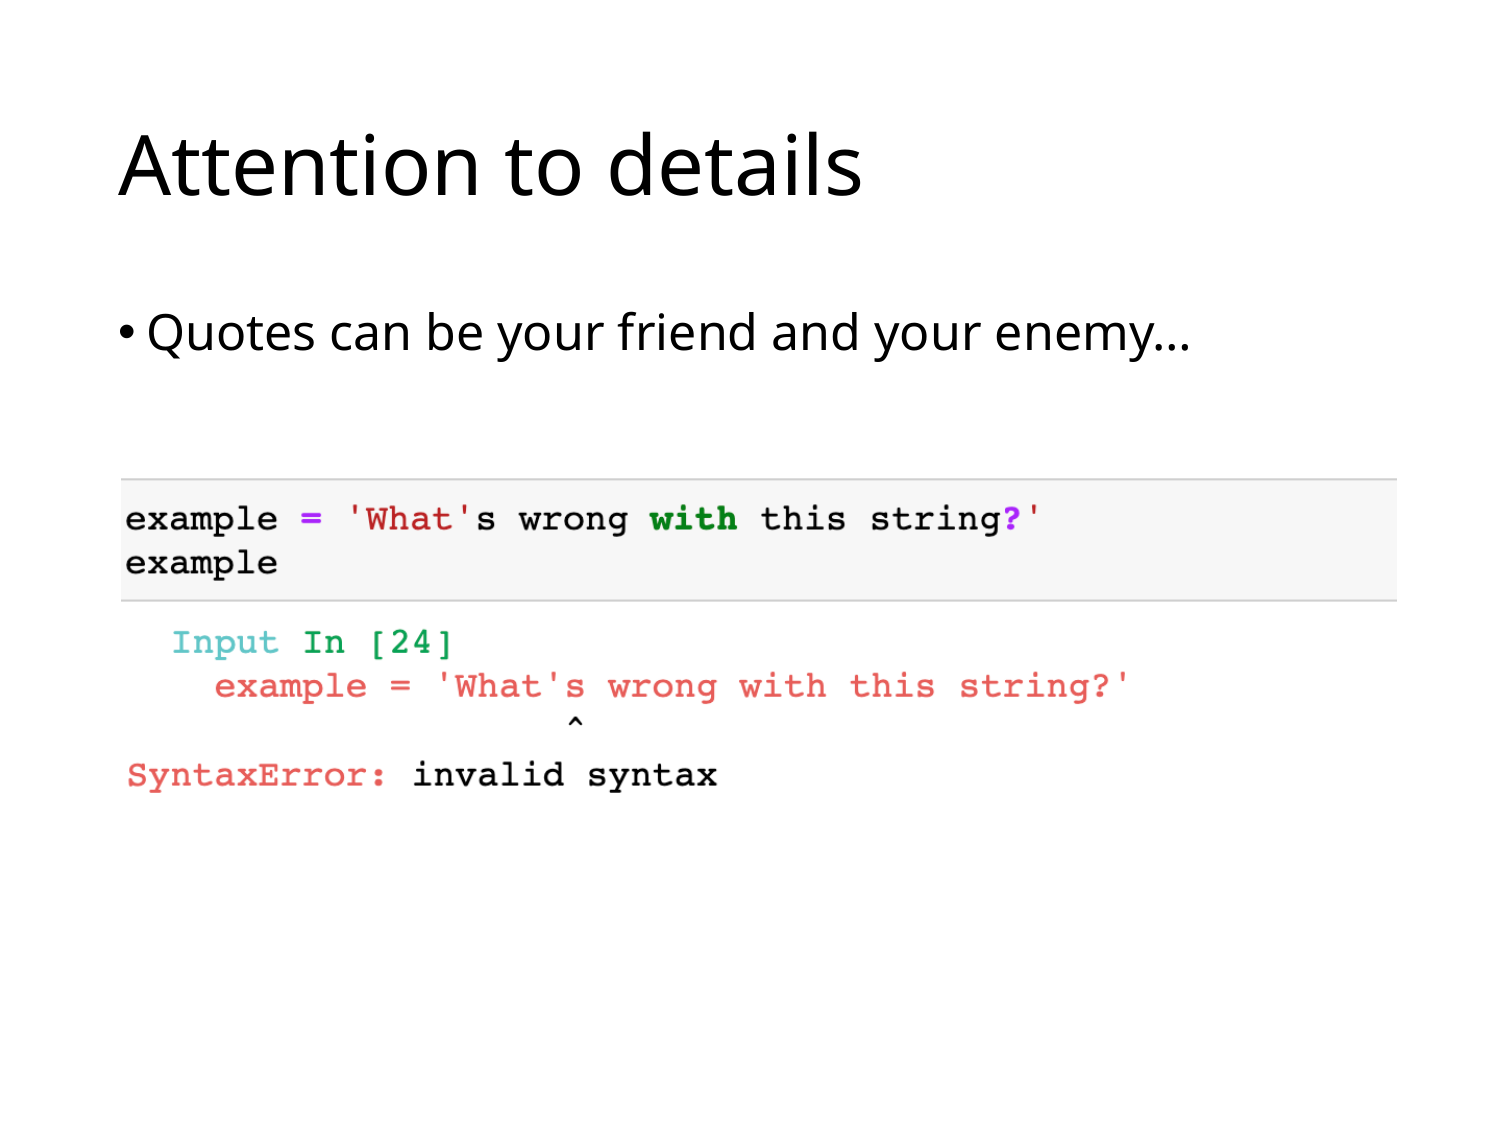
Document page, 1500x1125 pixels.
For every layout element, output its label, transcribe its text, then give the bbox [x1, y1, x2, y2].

picture [121, 471, 1397, 841]
list Quotes can be your friend and your enemy… [103, 299, 1397, 1014]
title Attention to details [103, 59, 1397, 278]
